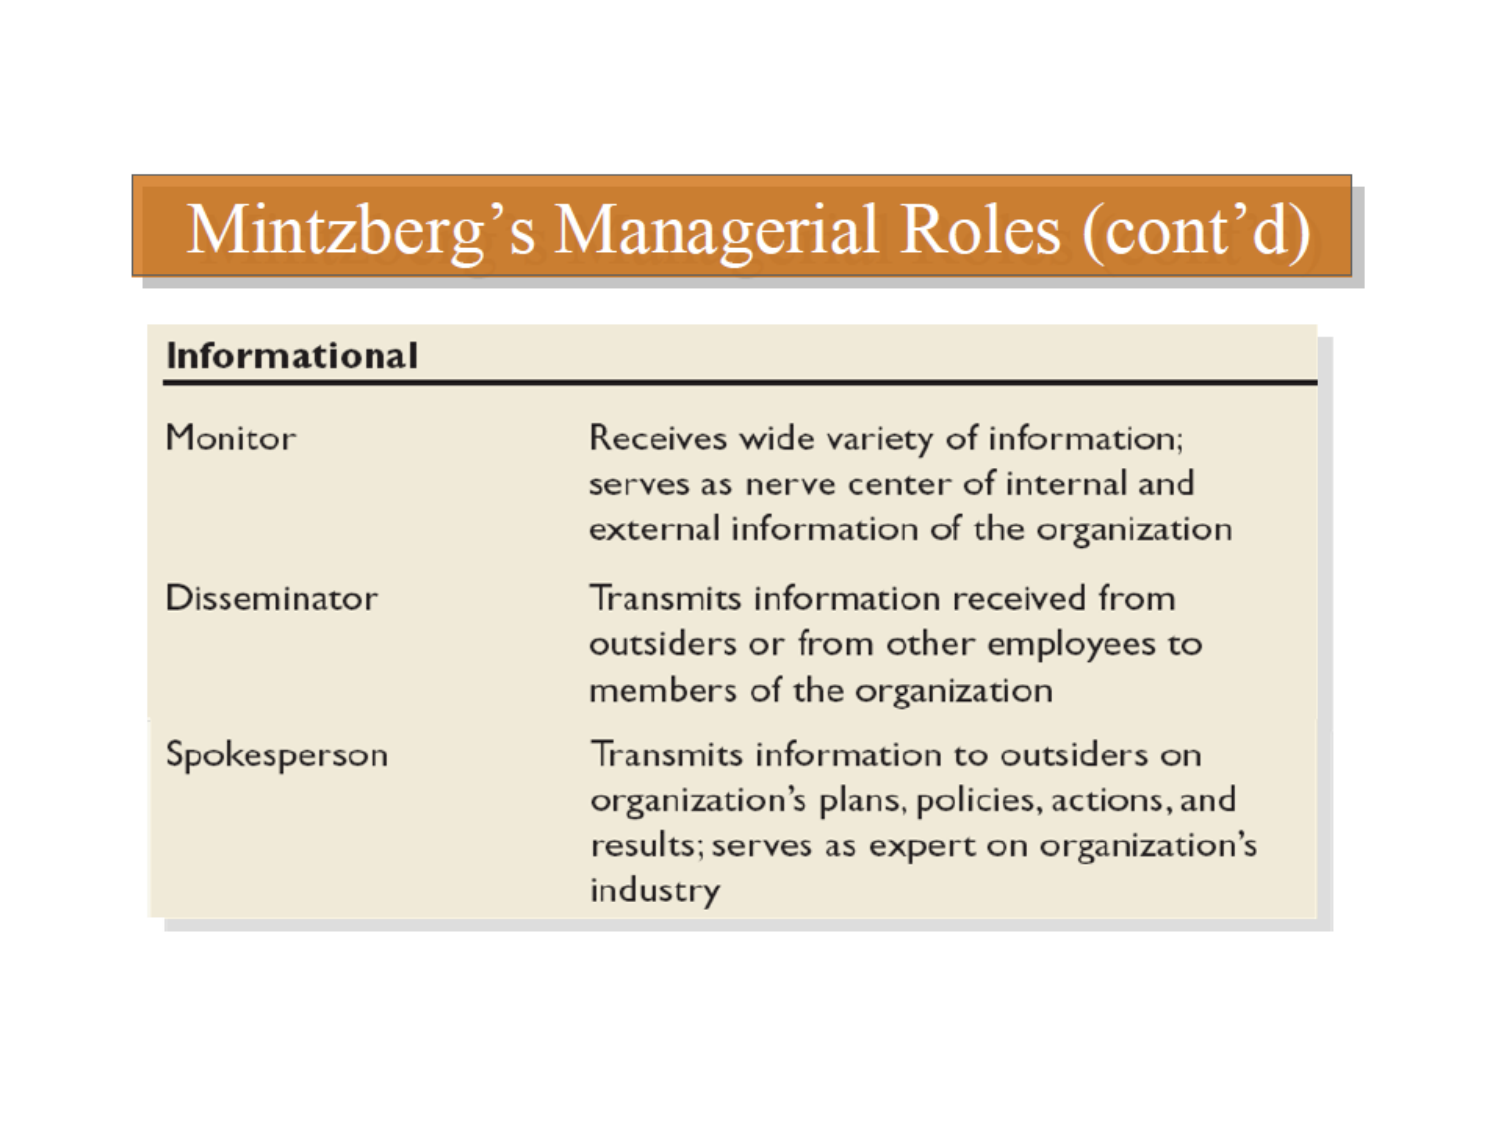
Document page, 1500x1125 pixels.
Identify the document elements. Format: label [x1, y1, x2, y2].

picture [110, 151, 1390, 974]
